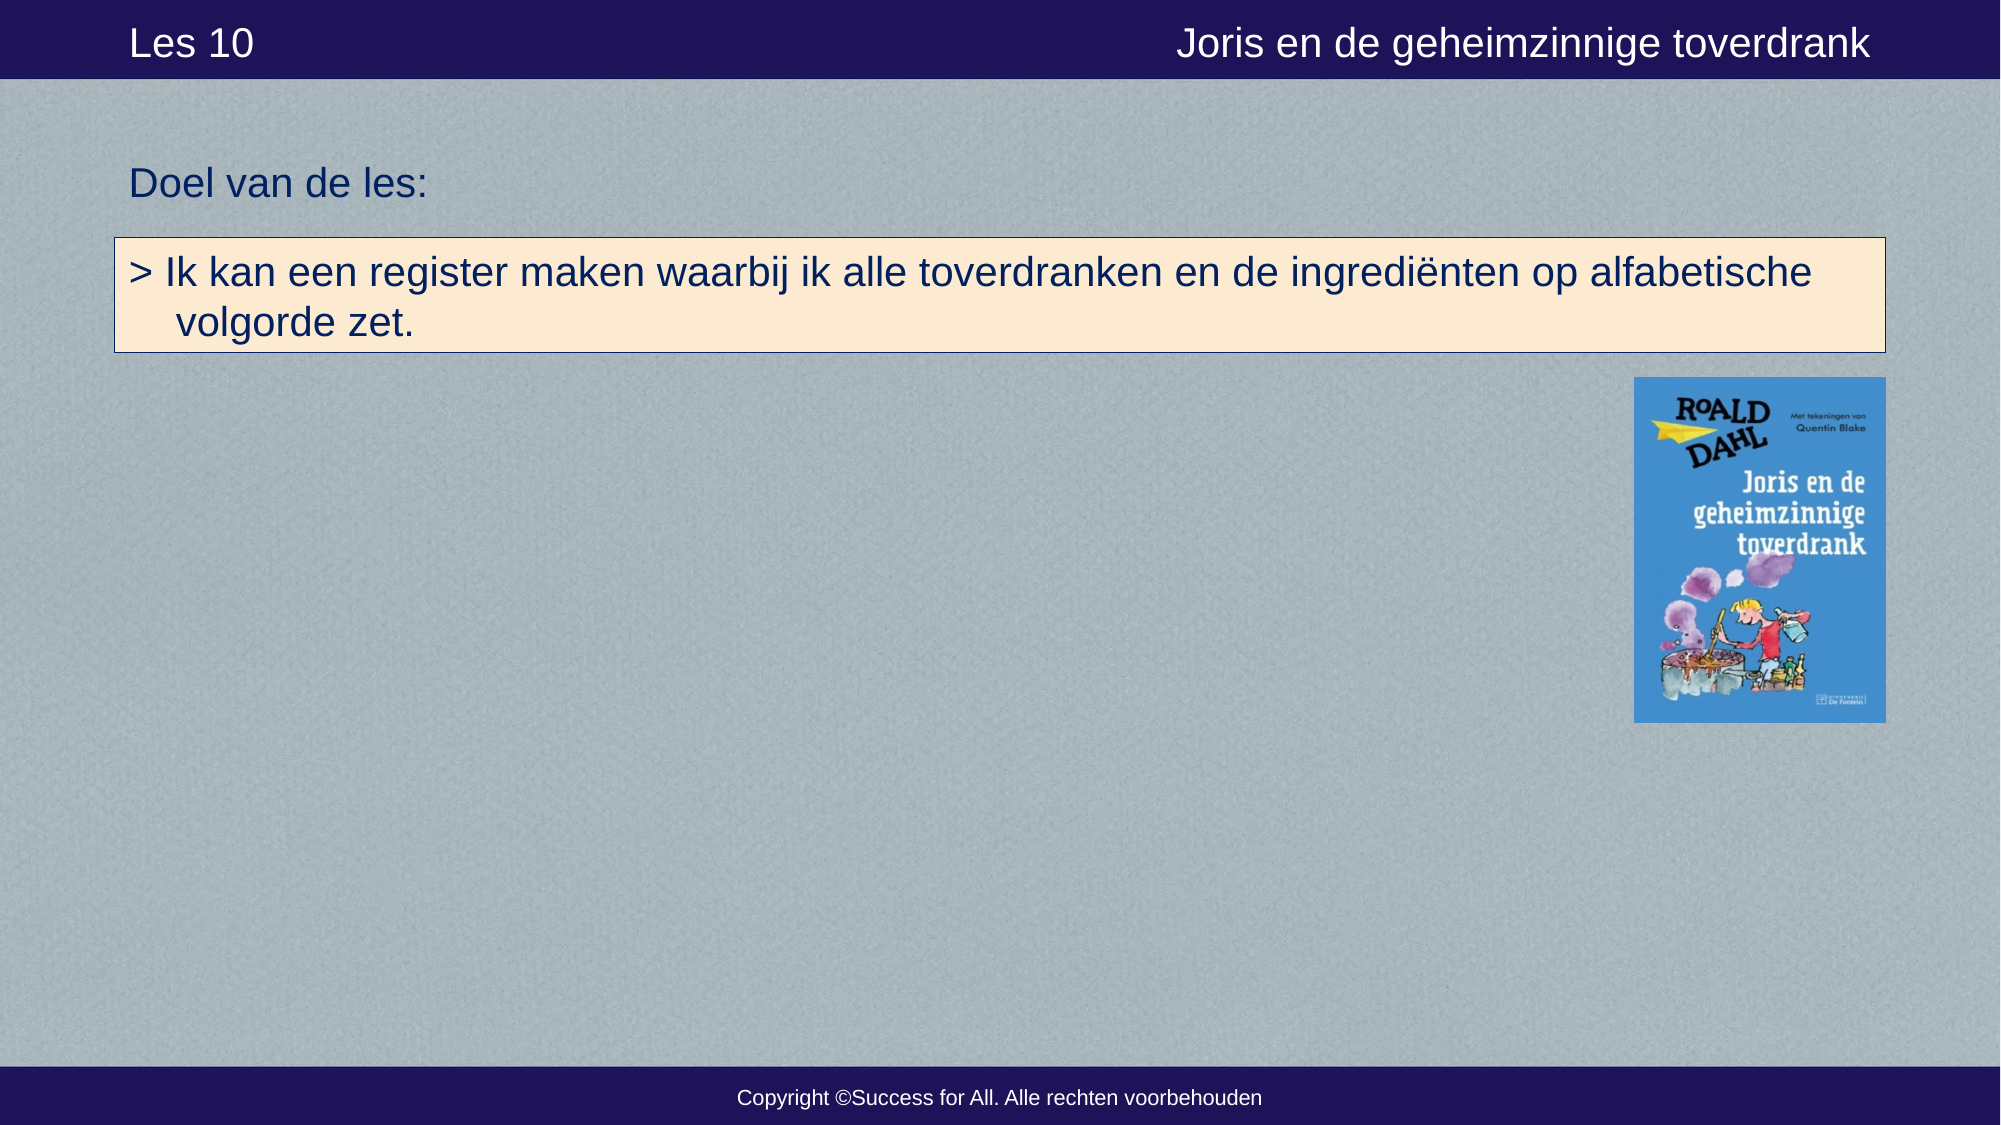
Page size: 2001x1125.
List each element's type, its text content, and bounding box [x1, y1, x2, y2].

picture [0, 0, 2001, 1125]
text_box Copyright ©Success for All. Alle rechten voorbehouden [0, 1076, 2000, 1125]
text_box Doel van de les: [113, 148, 1635, 214]
text_box > Ik kan een register maken waarbij ik alle toverdranken en de ingrediënten op alfabetische volgorde zet. [114, 237, 1886, 353]
text_box Joris en de geheimzinnige toverdrank [999, 8, 1886, 73]
text_box Les 10 [114, 8, 354, 73]
